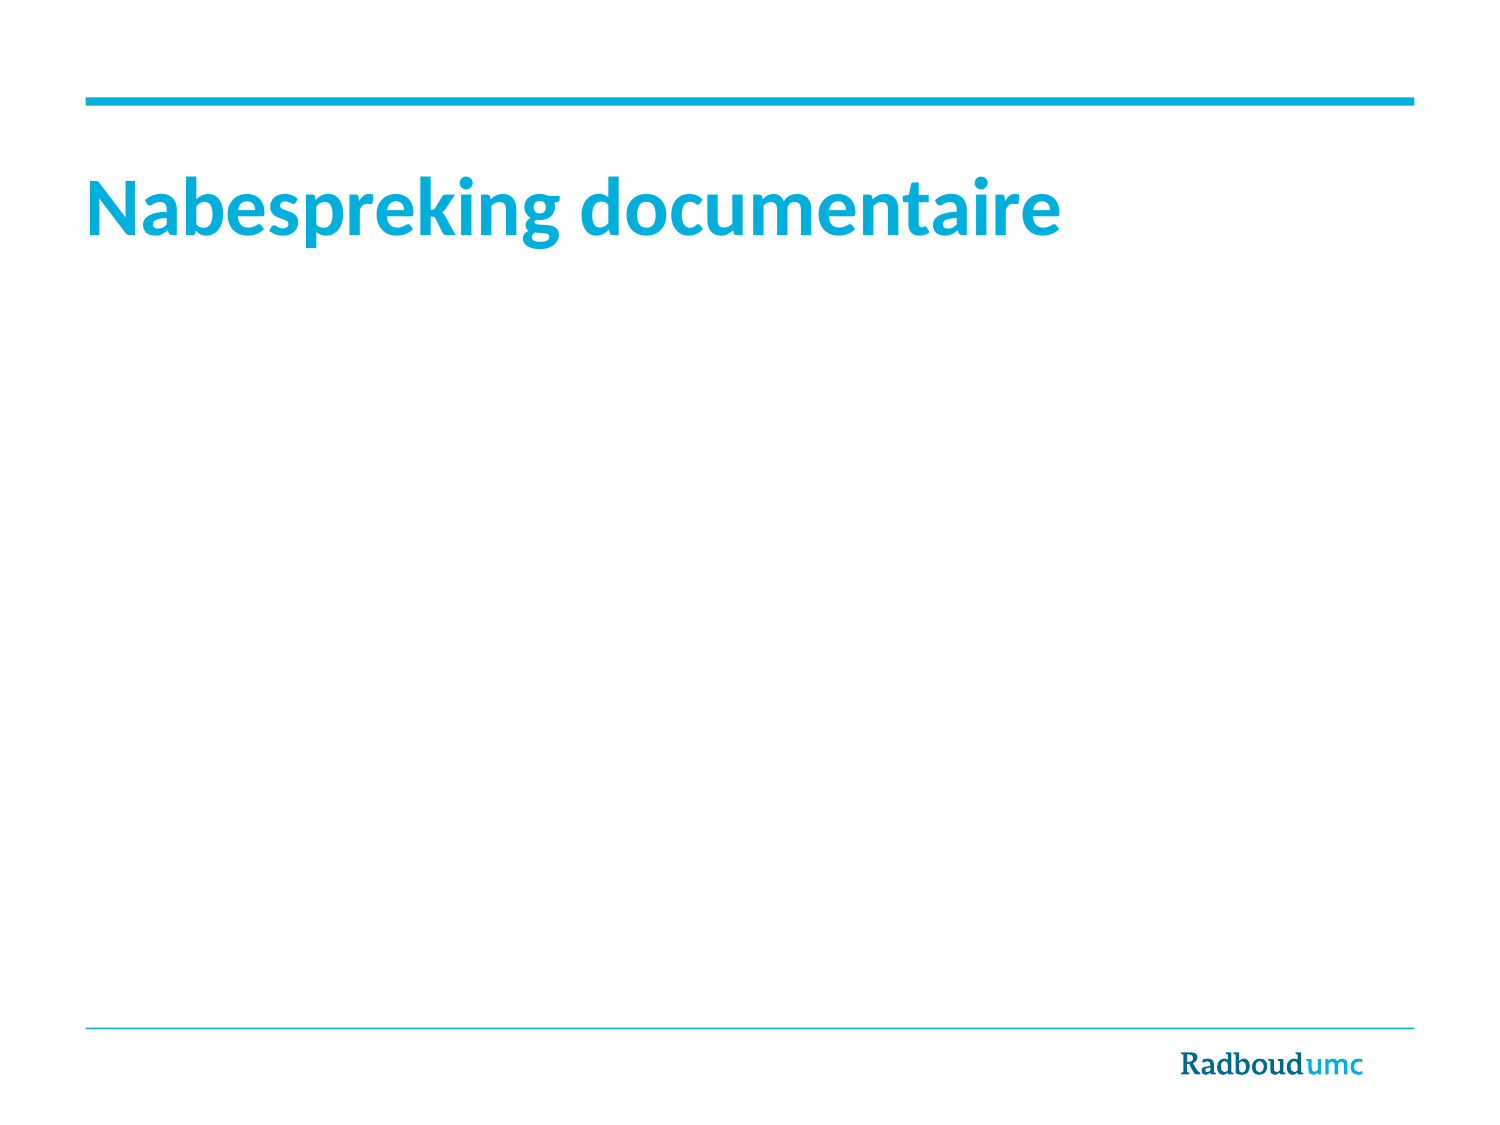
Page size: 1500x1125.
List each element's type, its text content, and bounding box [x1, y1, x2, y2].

title Nabespreking documentaire [85, 164, 1415, 253]
